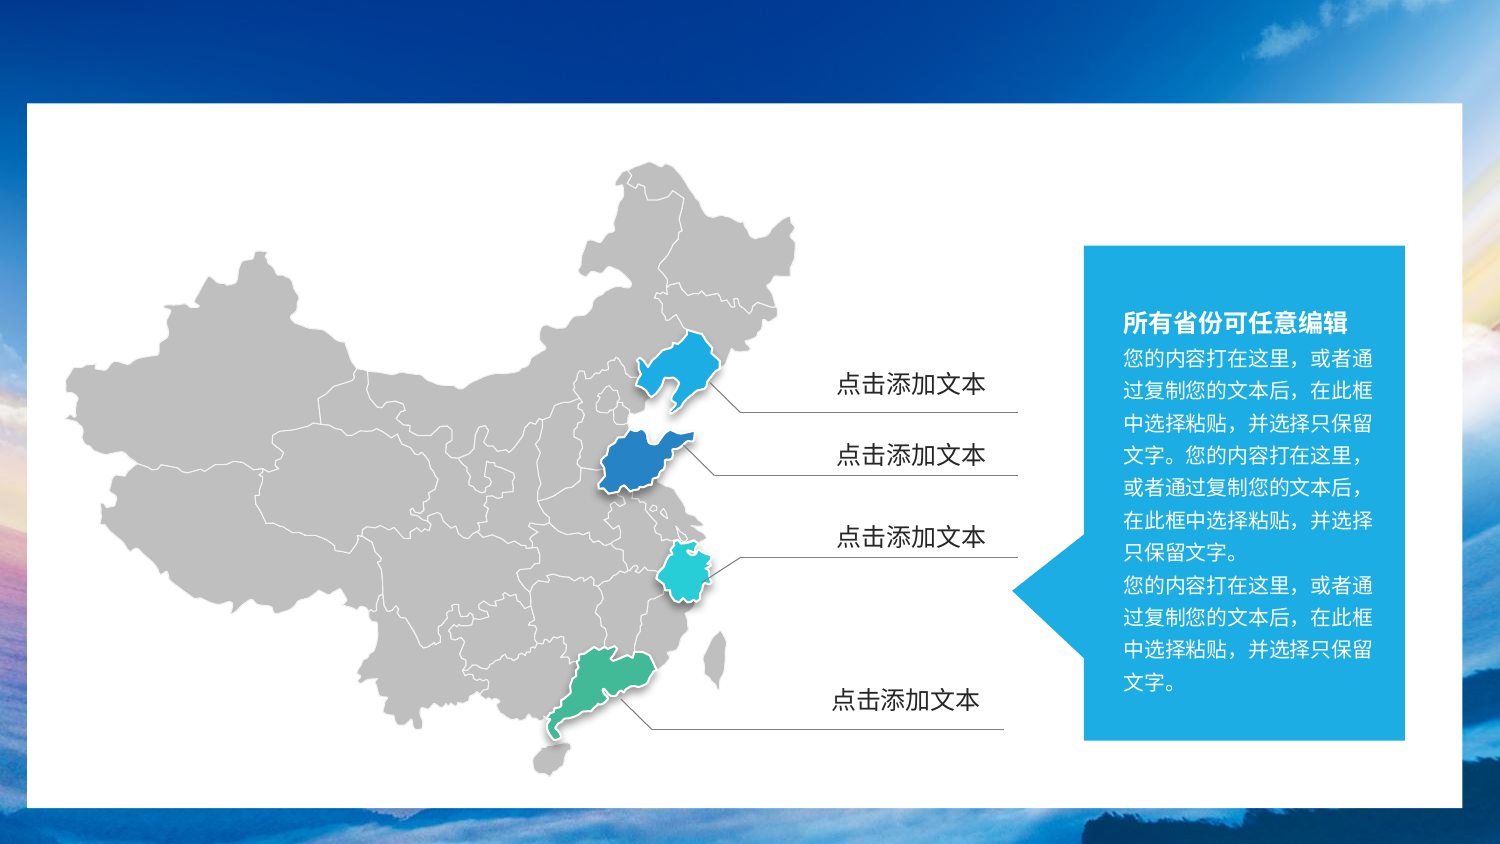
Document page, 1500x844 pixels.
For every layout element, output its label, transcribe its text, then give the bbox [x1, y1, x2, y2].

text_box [683, 445, 715, 476]
picture [0, 0, 1500, 844]
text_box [620, 698, 652, 730]
text_box 点击添加文本 [825, 515, 998, 557]
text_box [701, 557, 741, 583]
text_box [1010, 244, 1406, 742]
text_box 点击添加文本 [819, 679, 993, 721]
text_box 点击添加文本 [825, 362, 998, 404]
text_box 所有省份可任意编辑 您的内容打在这里，或者通过复制您的文本后，在此框中选择粘贴，并选择只保留文字。您的内容打在这里，或者通过复制您的文本后，在此框中选择粘贴，并选择只保留文字。 您的内容打在这里，或者通过复制您的文本后，在此框中选择粘贴，并选择只保留文字。 [1112, 272, 1385, 701]
text_box 点击添加文本 [825, 433, 998, 475]
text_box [64, 161, 796, 777]
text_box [709, 382, 741, 413]
